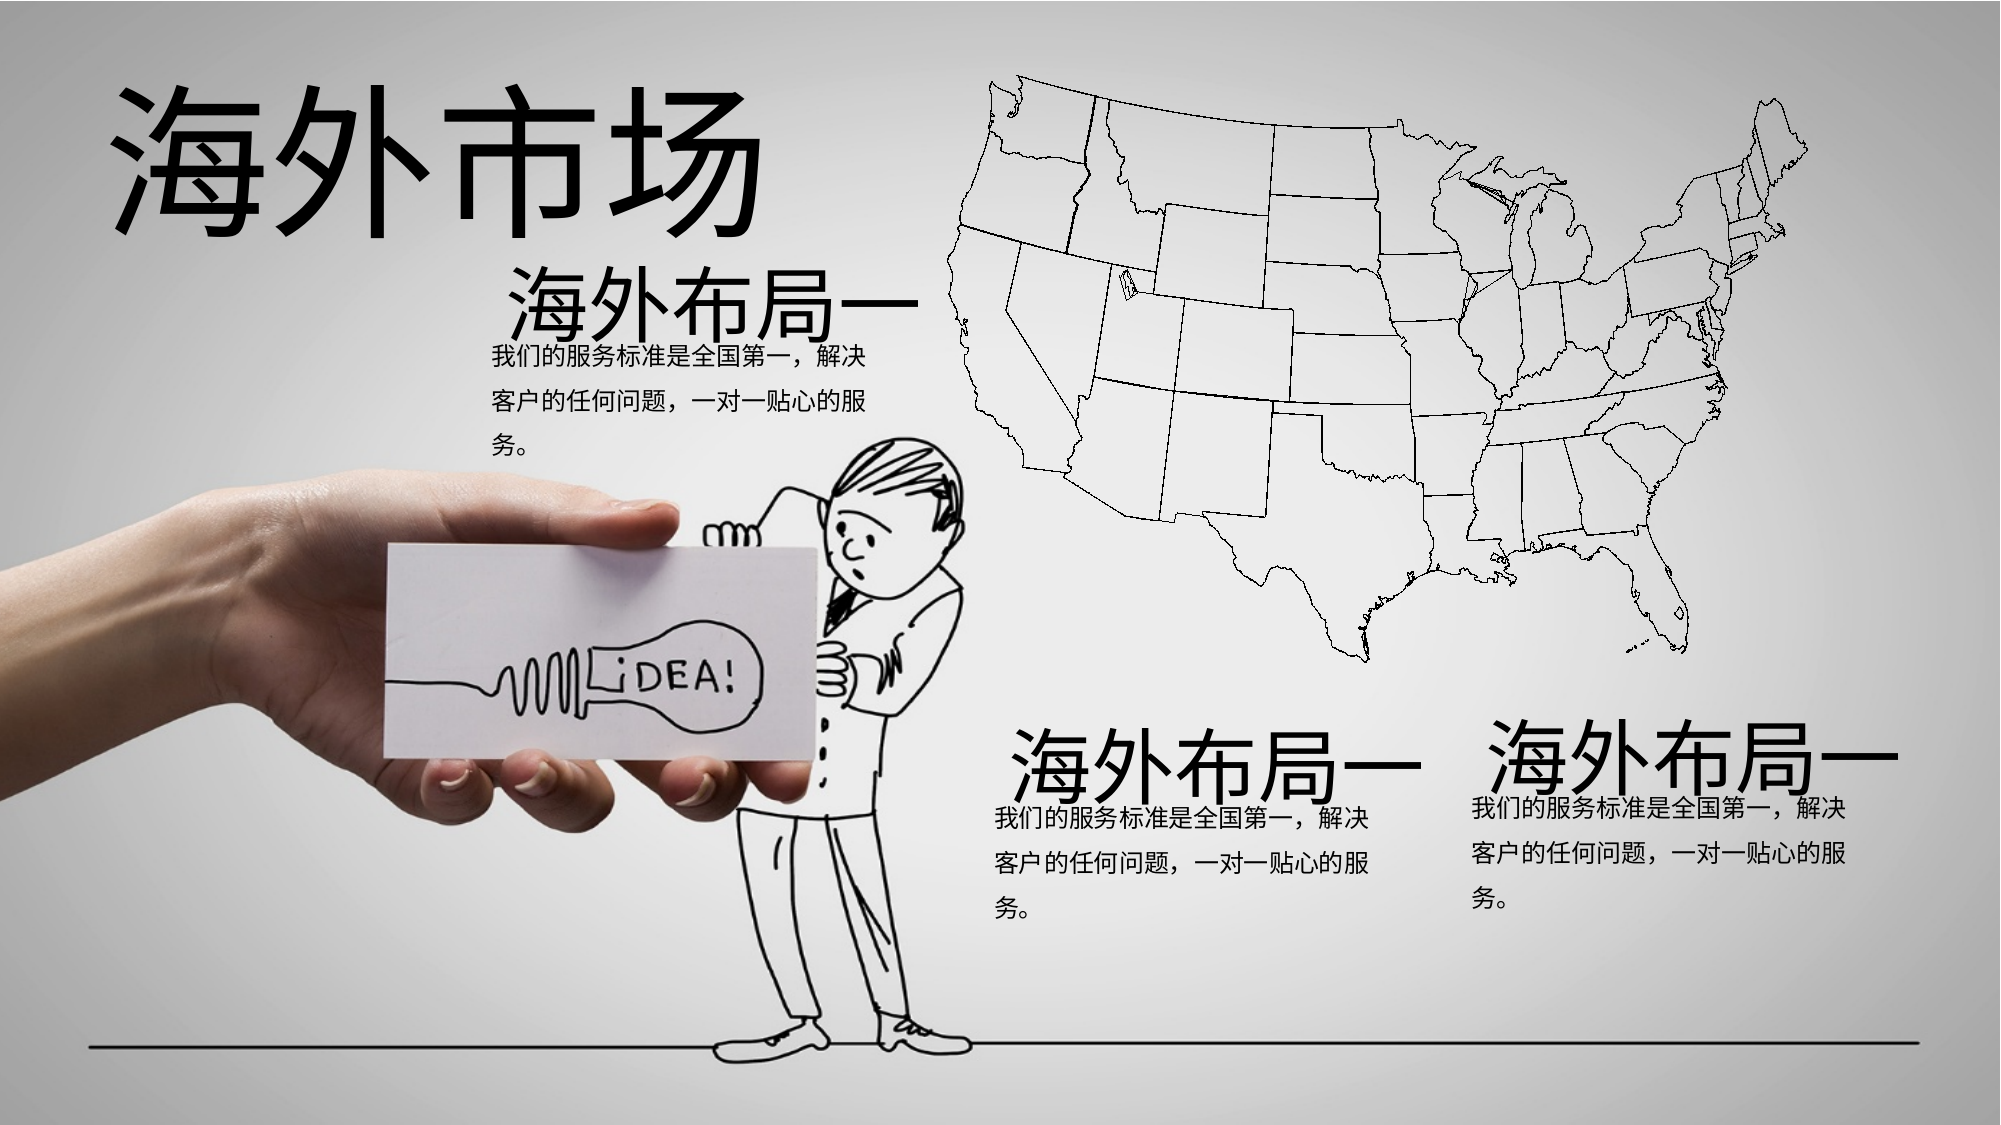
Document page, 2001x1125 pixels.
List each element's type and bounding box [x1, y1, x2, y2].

text_box [946, 75, 1808, 663]
picture [0, 1, 2000, 1125]
